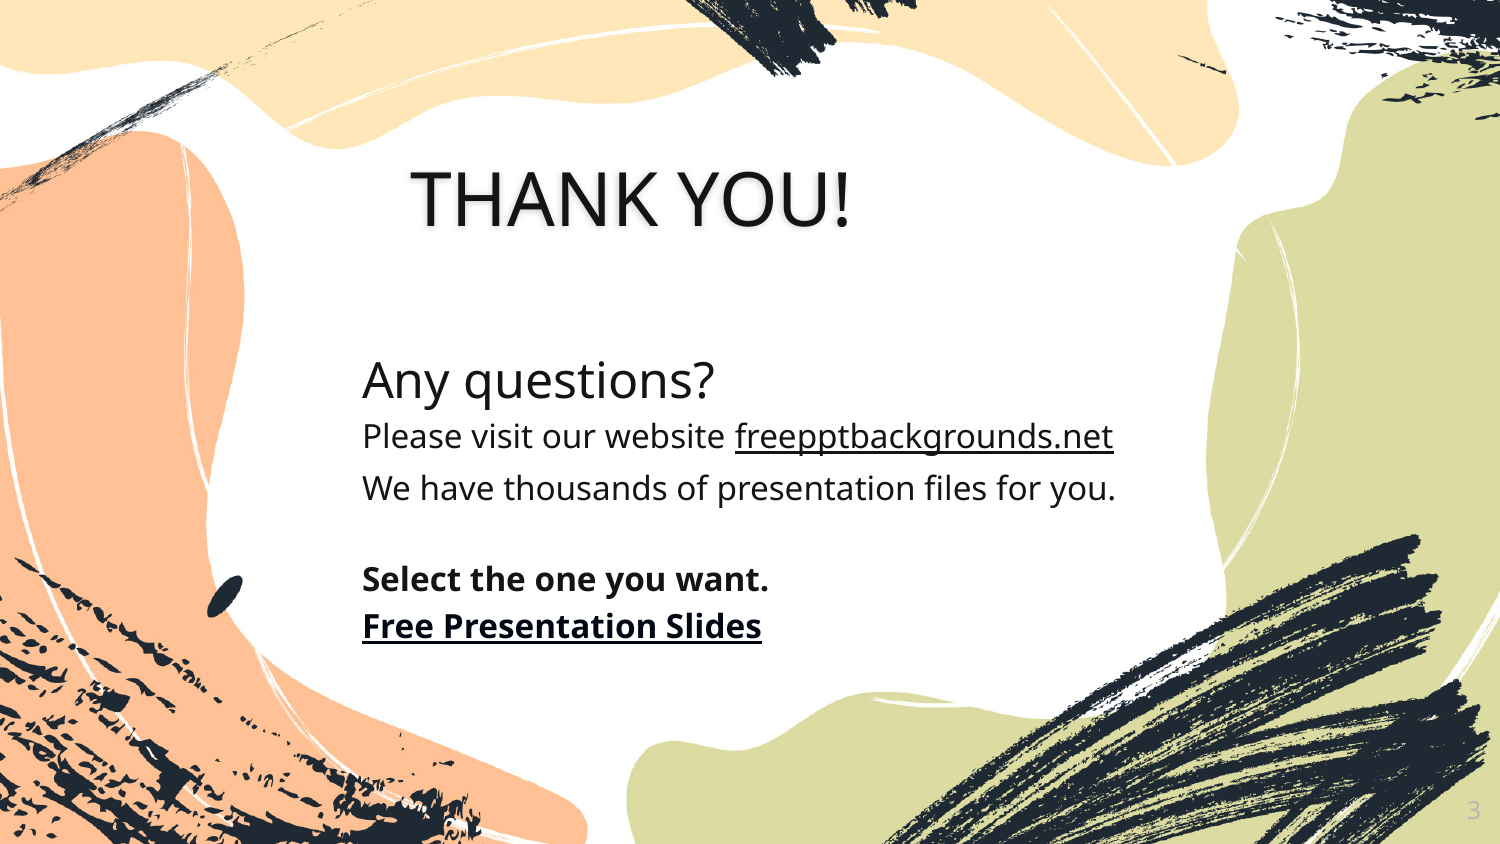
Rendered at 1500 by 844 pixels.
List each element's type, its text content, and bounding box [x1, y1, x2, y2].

title THANK YOU! [362, 100, 901, 293]
slide_number 3 [1391, 779, 1482, 844]
picture [0, 0, 1500, 844]
subtitle Any questions? Please visit our website freepptbackgrounds.net We have thousands of presentation files for you. Select the one you want. Free Presentation Slides [362, 339, 1221, 717]
